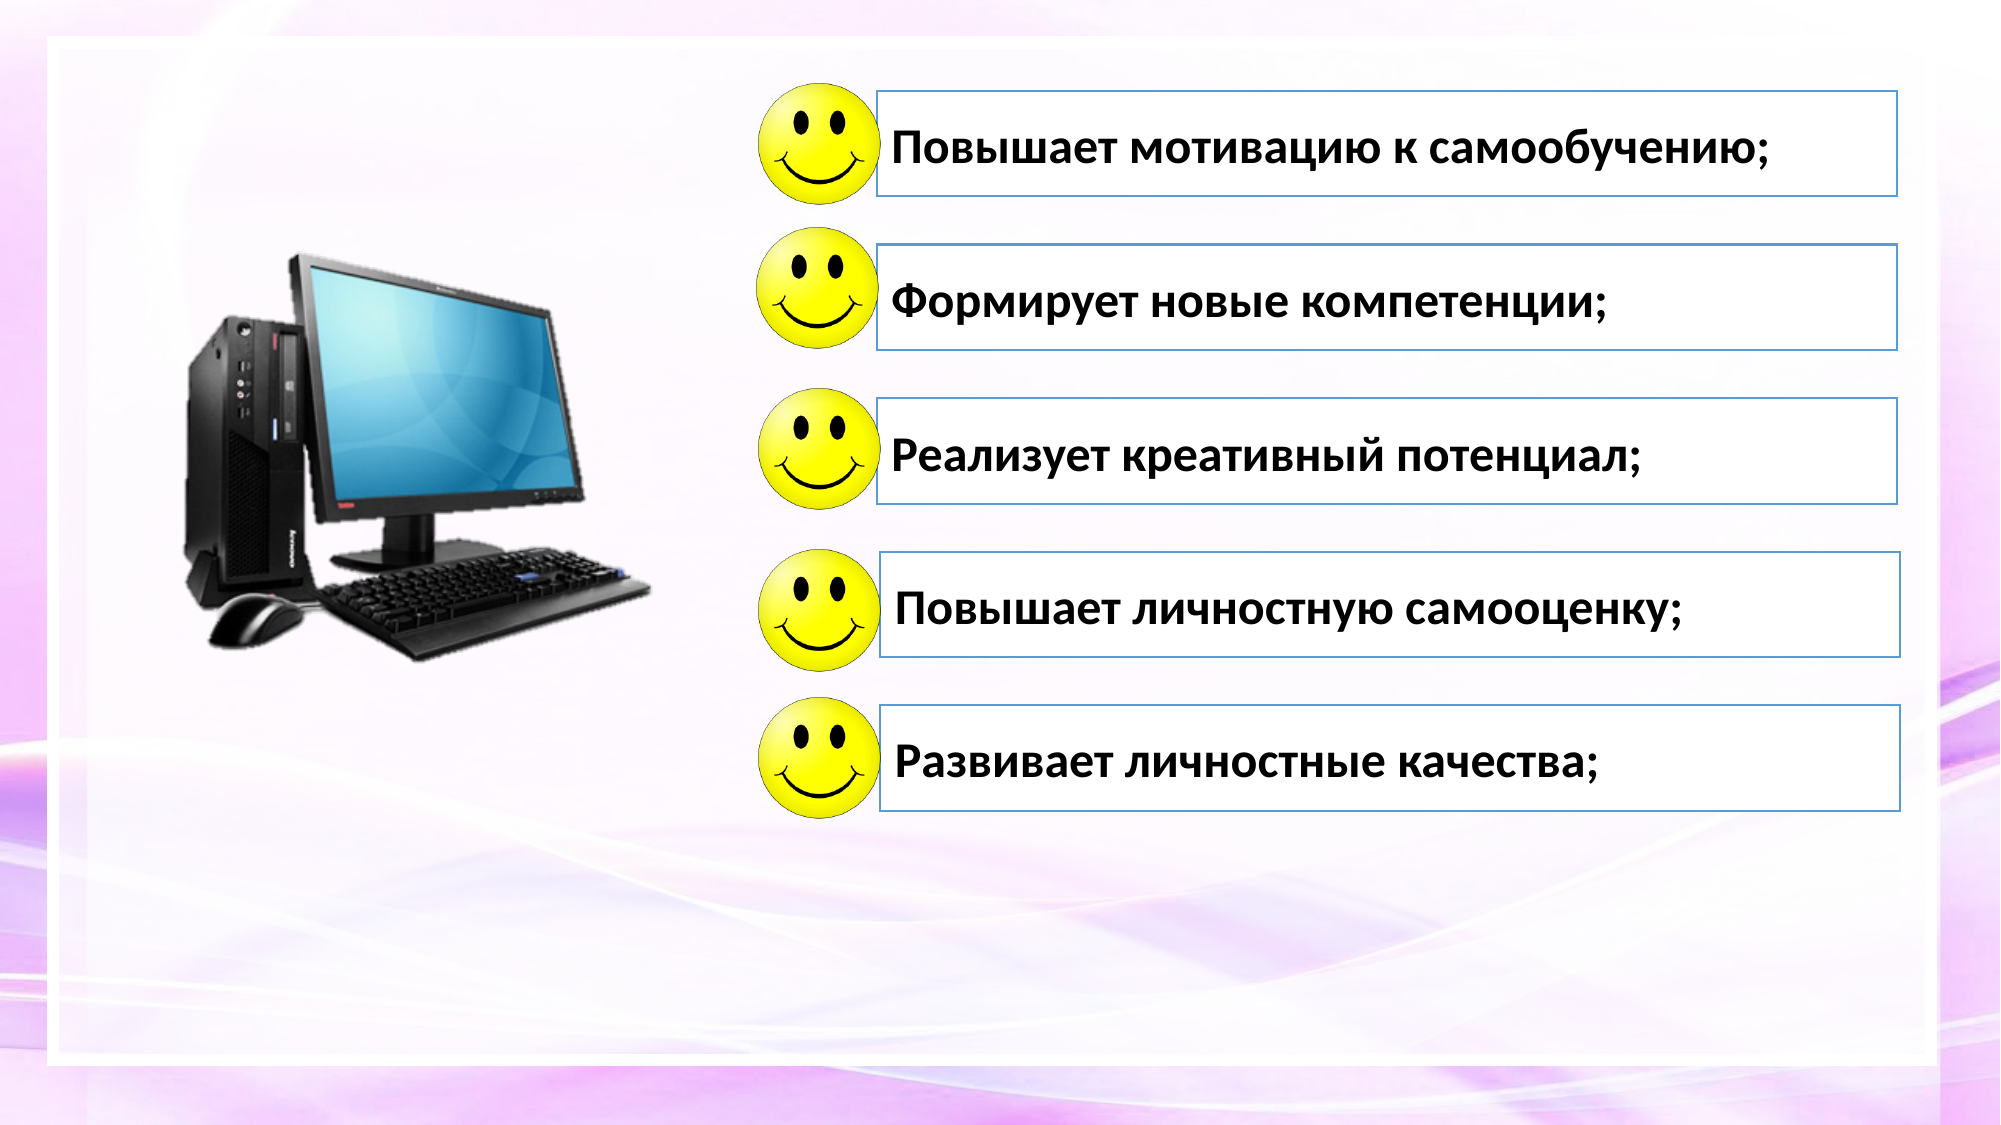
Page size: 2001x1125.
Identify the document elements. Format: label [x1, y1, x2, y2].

picture [755, 385, 883, 512]
picture [755, 80, 883, 207]
picture [755, 546, 883, 674]
picture [753, 224, 881, 351]
picture [128, 216, 676, 695]
picture [755, 694, 883, 822]
text_box [0, 0, 2000, 1125]
